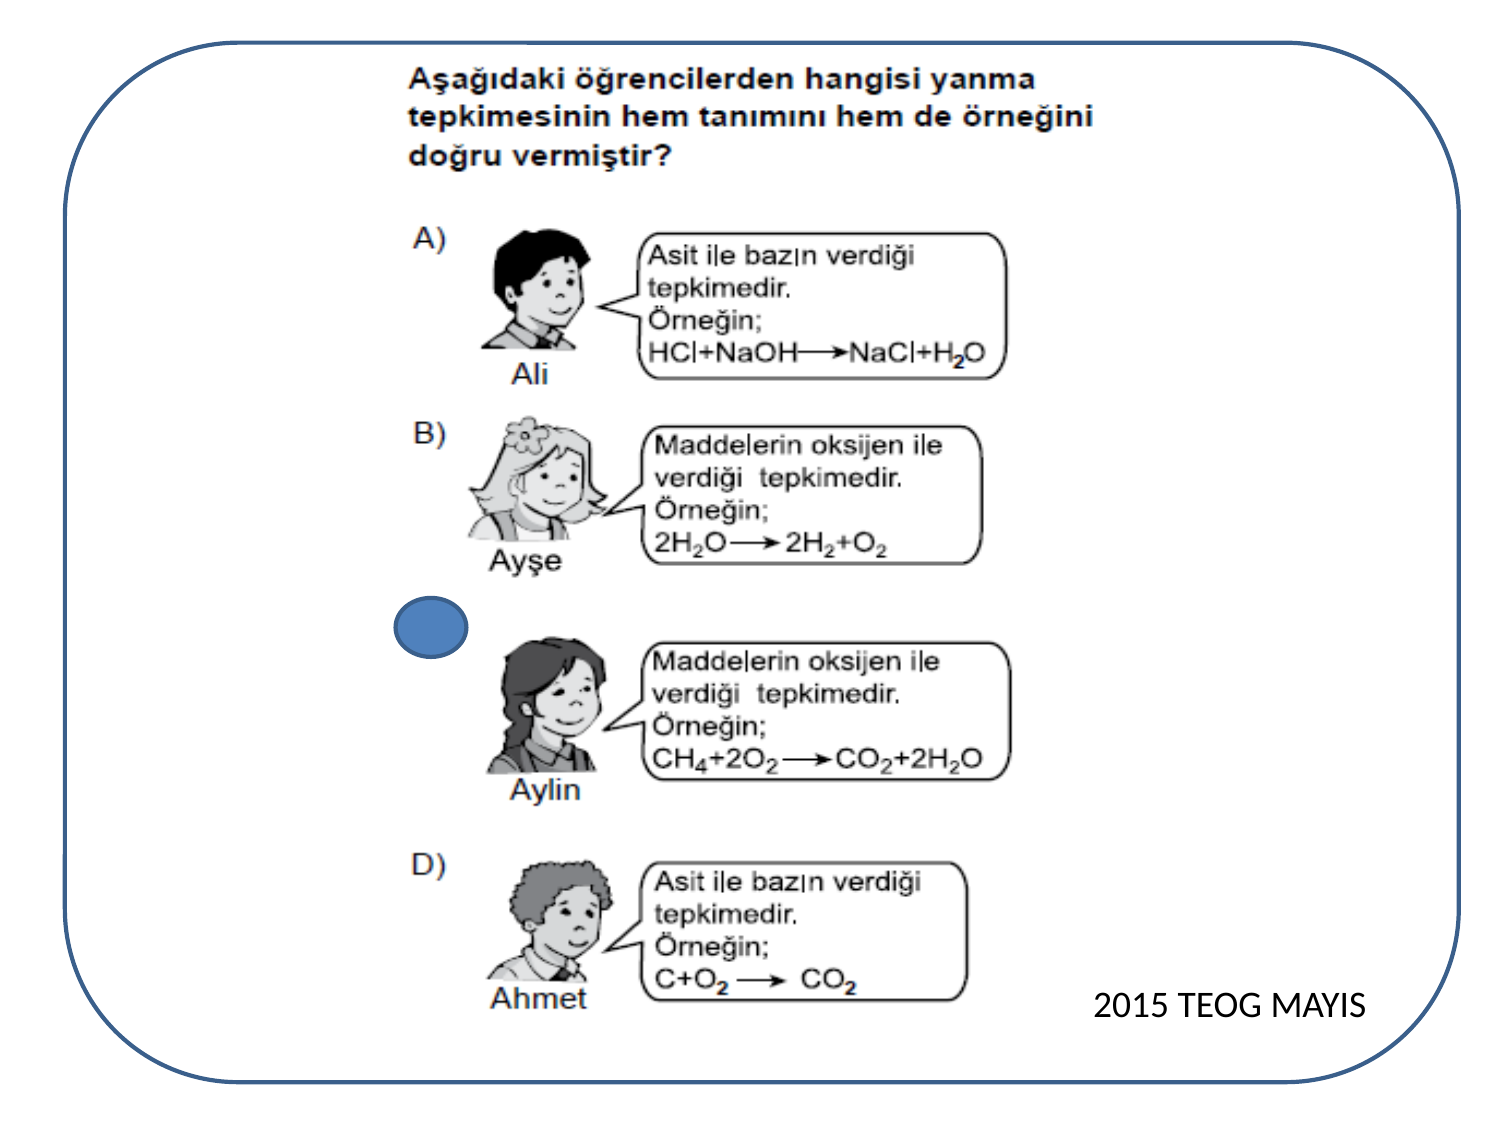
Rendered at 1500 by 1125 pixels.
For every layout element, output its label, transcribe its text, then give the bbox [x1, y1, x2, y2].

text_box [62, 40, 1461, 1085]
text_box 2015 TEOG MAYIS [1336, 1040, 1404, 1078]
picture [386, 46, 1117, 1021]
